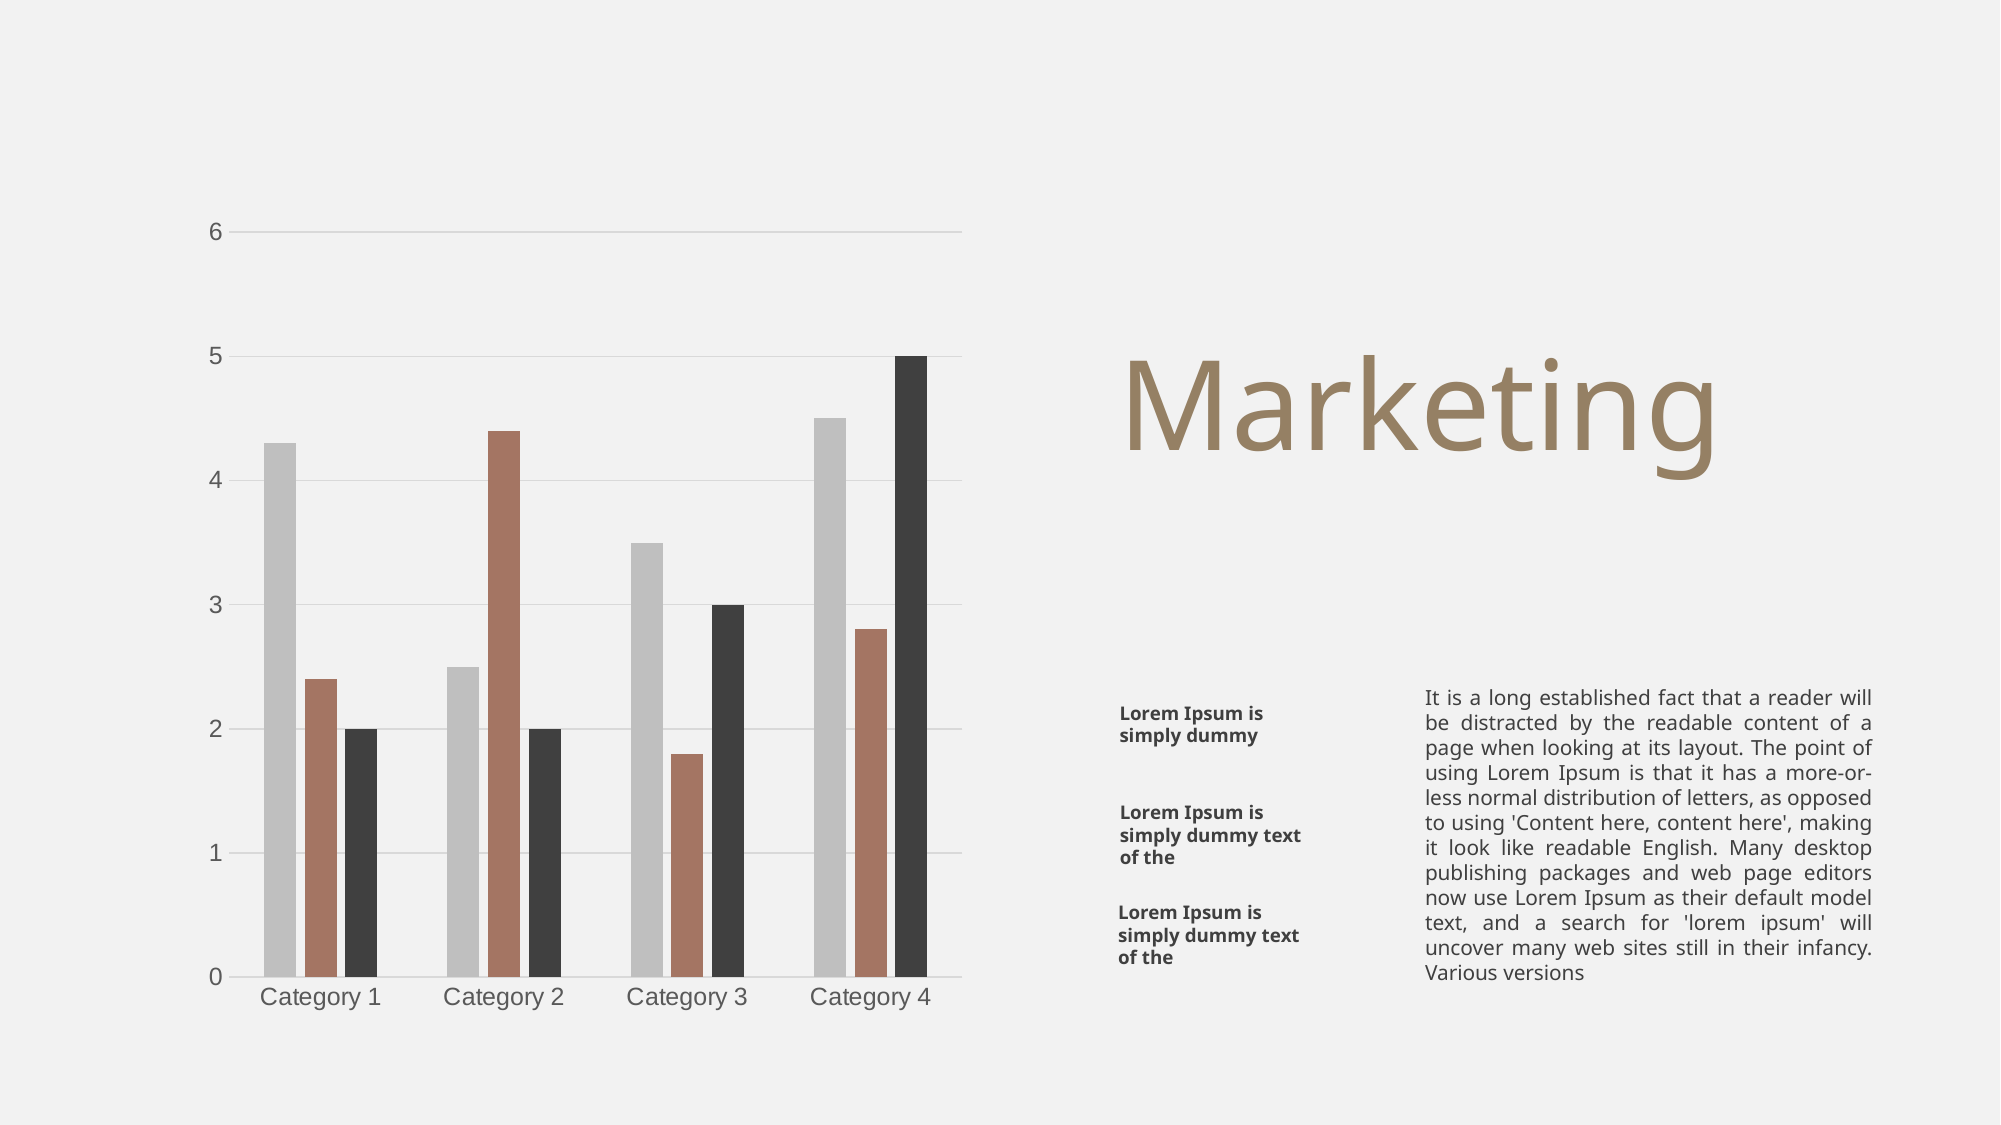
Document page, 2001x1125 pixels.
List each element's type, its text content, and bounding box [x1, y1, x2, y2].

chart [193, 201, 979, 1027]
text_box Lorem Ipsum is simply dummy text of the [1104, 793, 1340, 877]
text_box Lorem Ipsum is simply dummy text of the [1103, 893, 1339, 976]
text_box It is a long established fact that a reader will be distracted by the readable content of a page when looking at its layout. The point of using Lorem Ipsum is that it has a more-or-less normal distribution of letters, as opposed to using 'Content here, content here', making it look like readable English. Many desktop publishing packages and web page editors now use Lorem Ipsum as their default model text, and a search for 'lorem ipsum' will uncover many web sites still in their infancy. Various versions [1409, 677, 1888, 993]
text_box Marketing [1103, 331, 1988, 469]
text_box Lorem Ipsum is simply dummy [1104, 693, 1284, 754]
